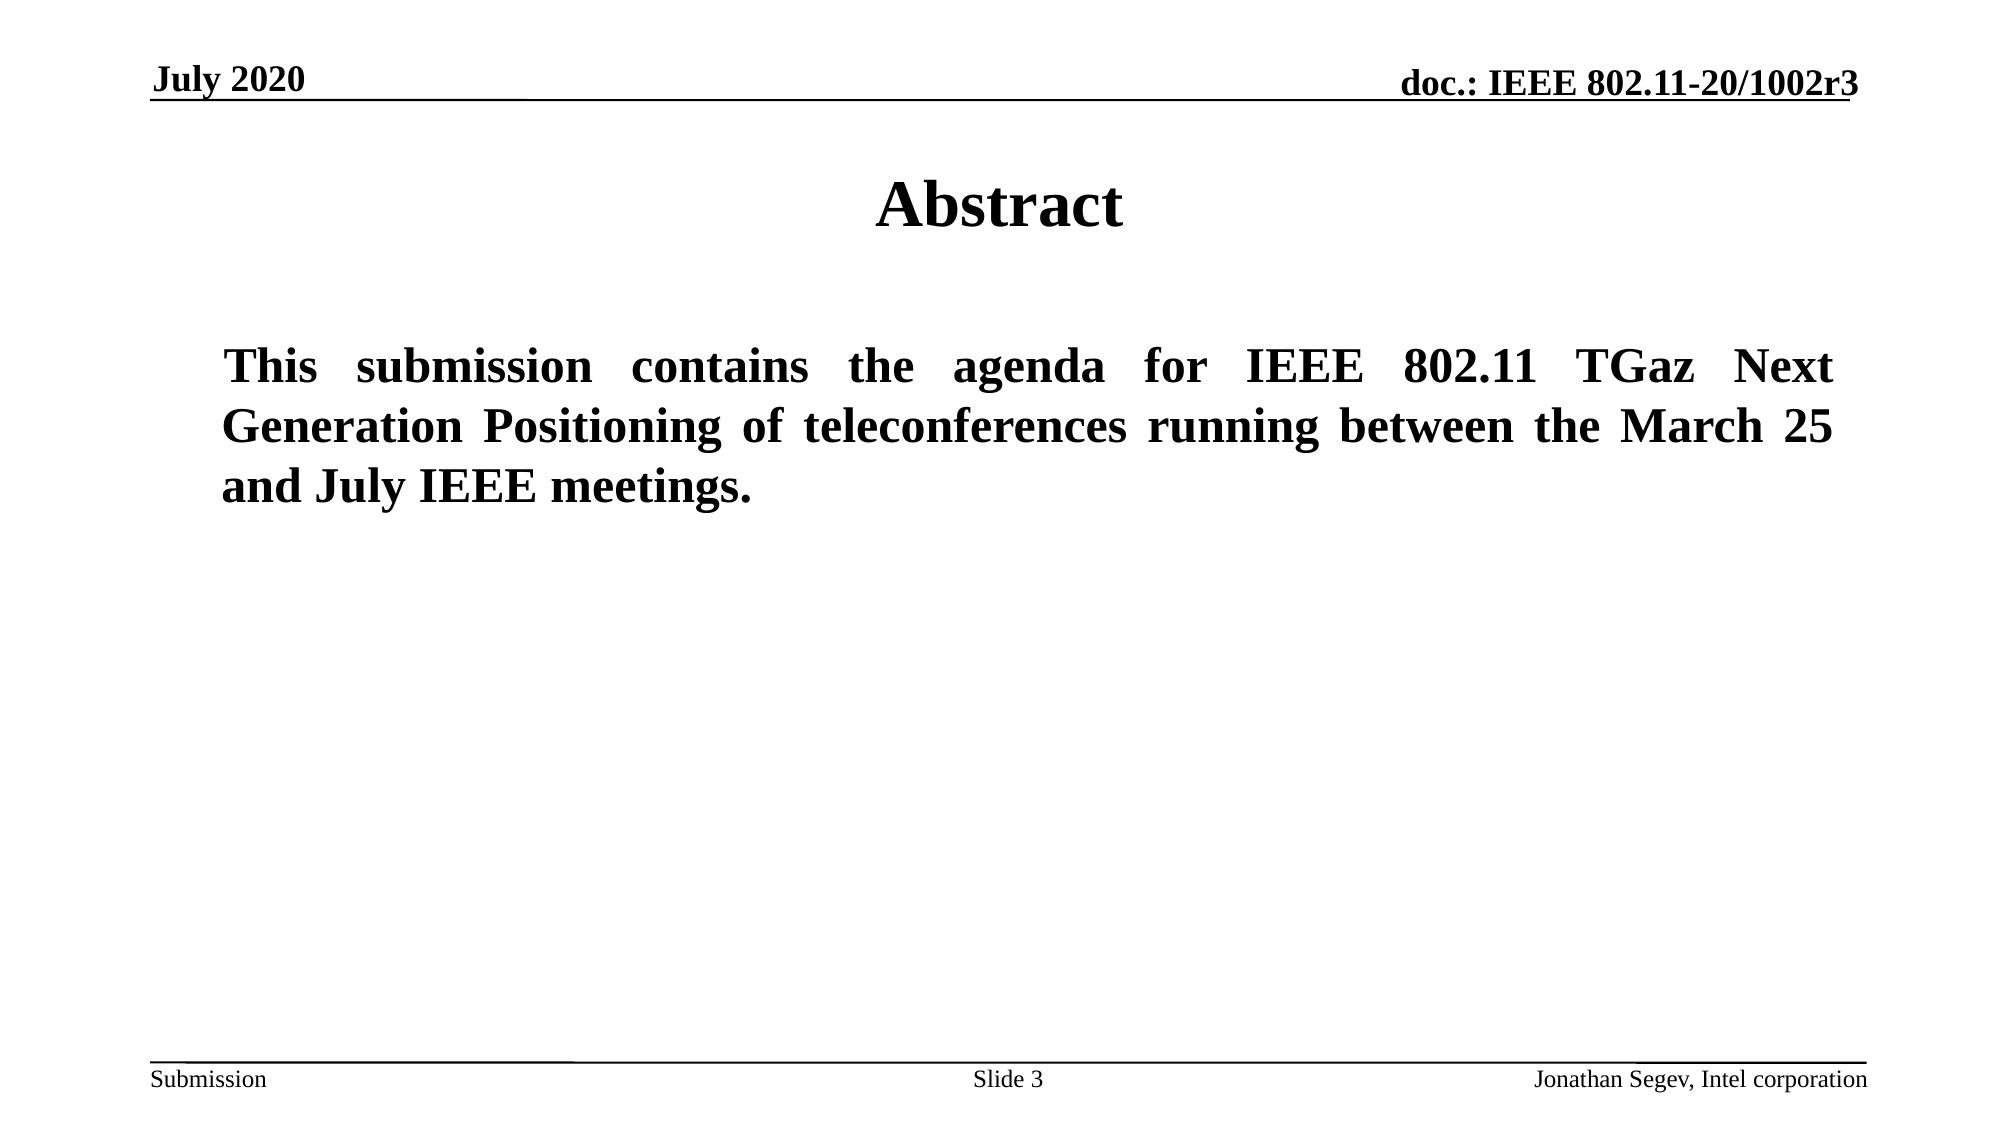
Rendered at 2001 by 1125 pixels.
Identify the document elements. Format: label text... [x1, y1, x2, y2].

title Abstract [149, 112, 1850, 288]
footer Jonathan Segev, Intel corporation [1171, 1061, 1869, 1093]
slide_number Slide 3 [950, 1061, 1067, 1123]
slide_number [152, 54, 563, 100]
list This submission contains the agenda for IEEE 802.11 TGaz Next Generation Positioning of teleconferences running between the March 25 and July IEEE meetings. [149, 324, 1850, 1000]
